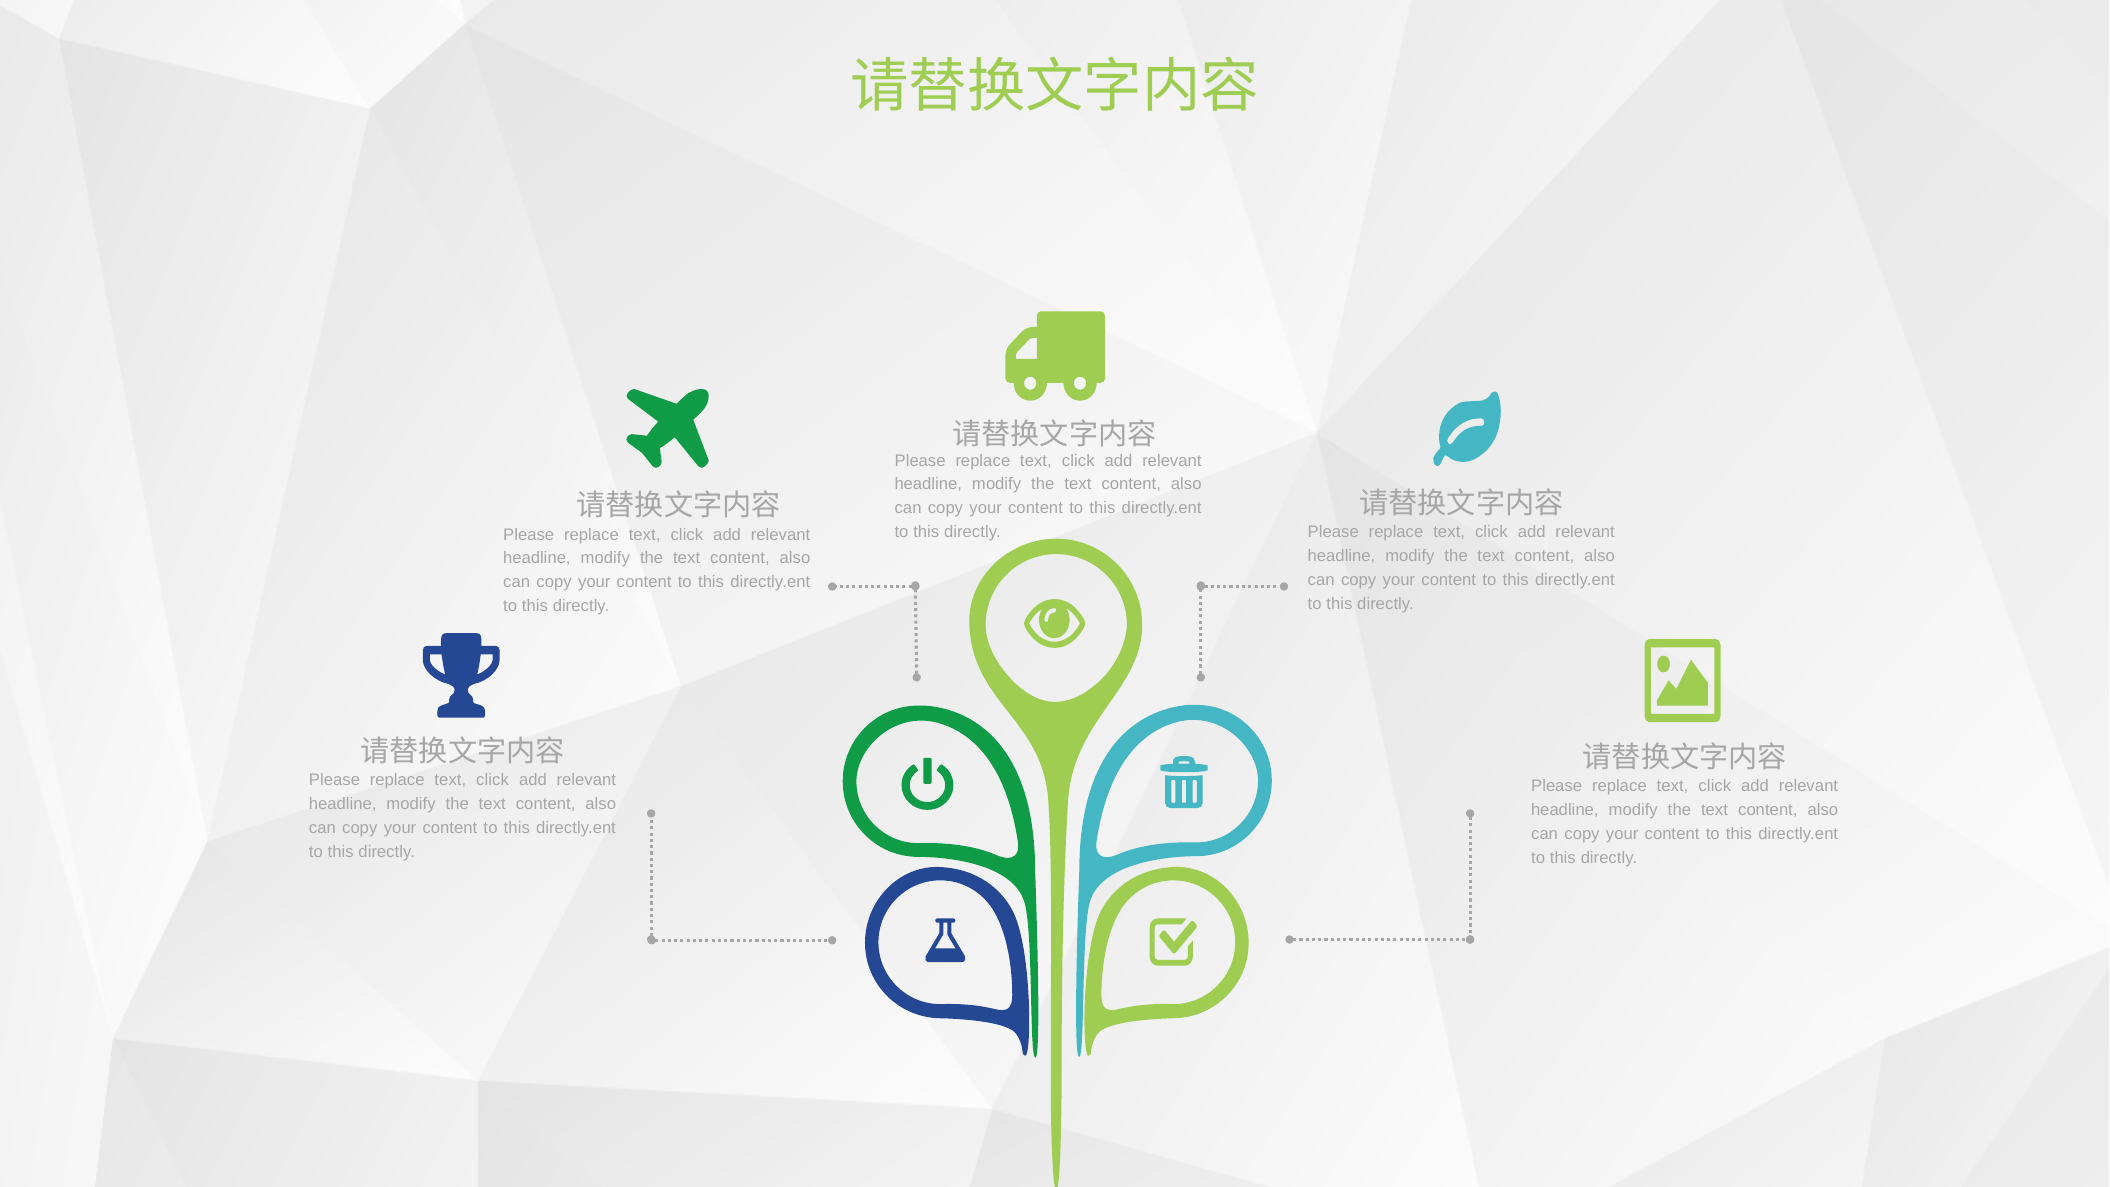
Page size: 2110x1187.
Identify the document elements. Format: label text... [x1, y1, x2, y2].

text_box 请替换文字内容 [795, 26, 1314, 125]
text_box [626, 388, 709, 468]
text_box 请替换文字内容 [1582, 731, 1788, 771]
text_box Please replace text, click add relevant headline, modify the text content, also can copy your content to this directly.ent to this directly. [1531, 771, 1839, 867]
text_box 请替换文字内容 [576, 479, 782, 519]
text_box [842, 697, 1043, 1060]
text_box [1005, 311, 1105, 401]
text_box [1644, 639, 1721, 723]
text_box 请替换文字内容 [952, 408, 1158, 445]
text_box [1072, 696, 1272, 1059]
text_box Please replace text, click add relevant headline, modify the text content, also can copy your content to this directly.ent to this directly. [308, 764, 617, 861]
text_box 请替换文字内容 [360, 724, 566, 764]
text_box [422, 633, 500, 718]
text_box Please replace text, click add relevant headline, modify the text content, also can copy your content to this directly.ent to this directly. [503, 519, 811, 616]
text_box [864, 864, 1032, 1056]
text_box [967, 538, 1143, 1187]
text_box [1433, 391, 1501, 467]
text_box 请替换文字内容 [1359, 477, 1564, 517]
picture [0, 0, 2110, 1187]
text_box Please replace text, click add relevant headline, modify the text content, also can copy your content to this directly.ent to this directly. [894, 445, 1203, 542]
text_box Please replace text, click add relevant headline, modify the text content, also can copy your content to this directly.ent to this directly. [1307, 517, 1616, 614]
